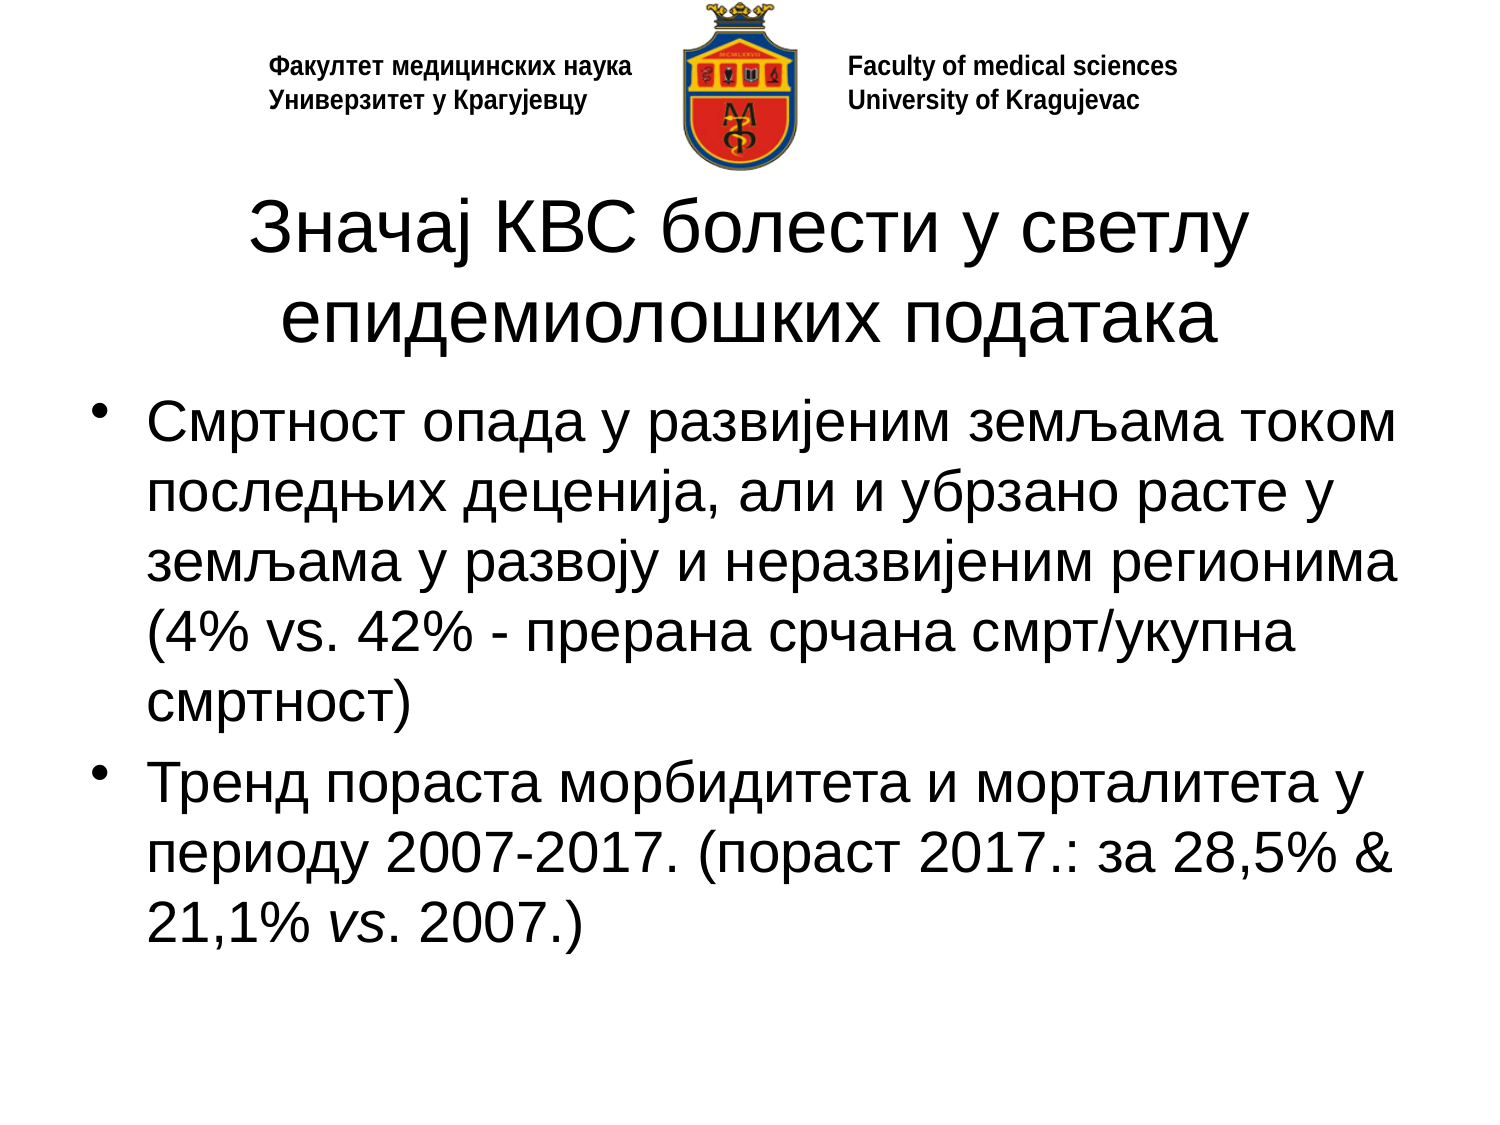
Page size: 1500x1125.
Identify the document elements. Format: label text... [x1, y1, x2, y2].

list Смртност опада у развијеним земљама током последњих деценија, али и убрзано расте у земљама у развоју и неразвијеним регионима (4% vs. 42% - прерана срчана смрт/укупна смртност) Тренд пораста морбидитета и морталитета у периоду 2007-2017. (пораст 2017.: за 28,5% & 21,1% vs. 2007.) [74, 374, 1426, 1118]
title Значај КВС болести у светлу епидемиолошких података [74, 173, 1426, 362]
